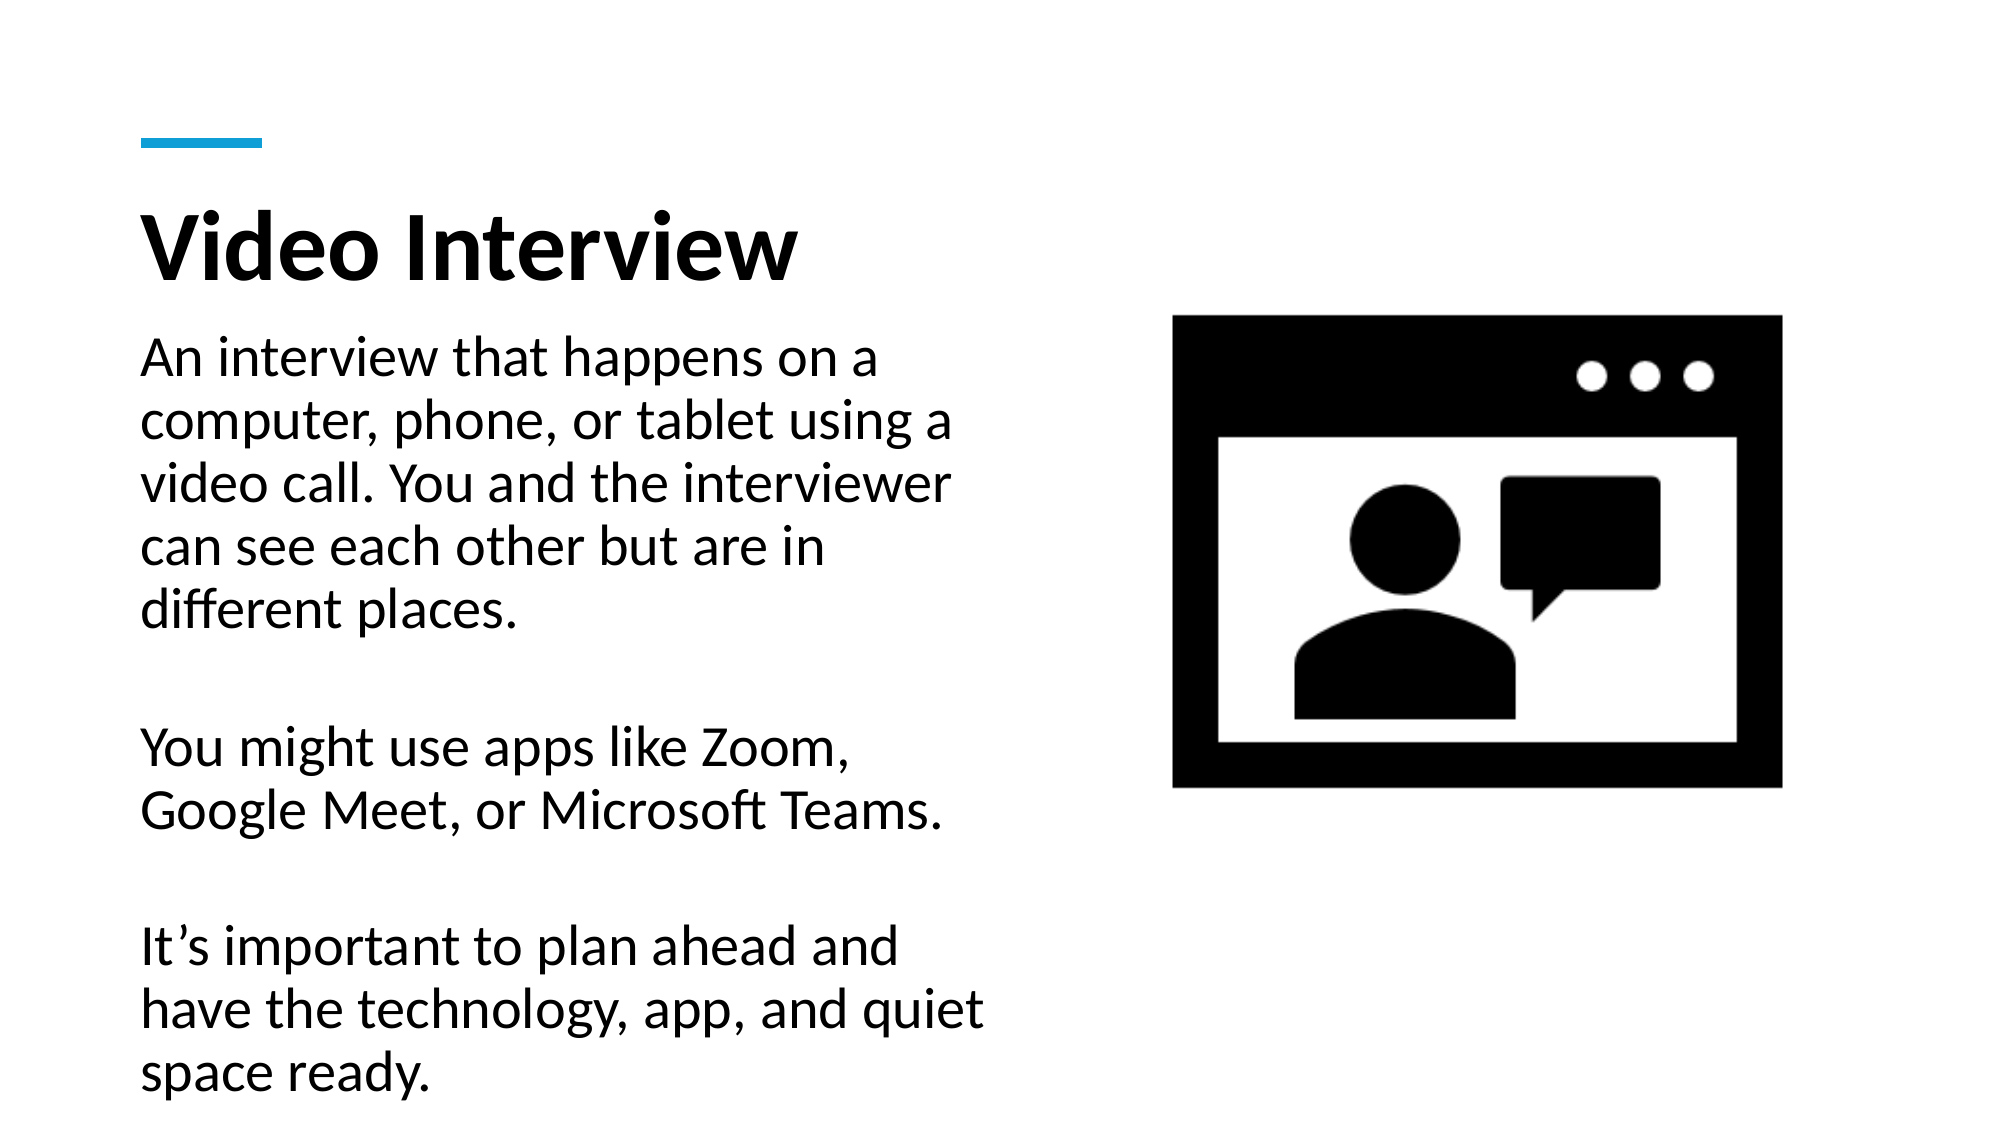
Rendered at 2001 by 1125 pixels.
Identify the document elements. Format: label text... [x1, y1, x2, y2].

picture [1112, 186, 1845, 919]
list An interview that happens on a computer, phone, or tablet using a video call. You and the interviewer can see each other but are in different places. You might use apps like Zoom, Google Meet, or Microsoft Teams. It’s important to plan ahead and have the technology, app, and quiet space ready. [124, 319, 1029, 1115]
title Video Interview [124, 186, 1112, 330]
